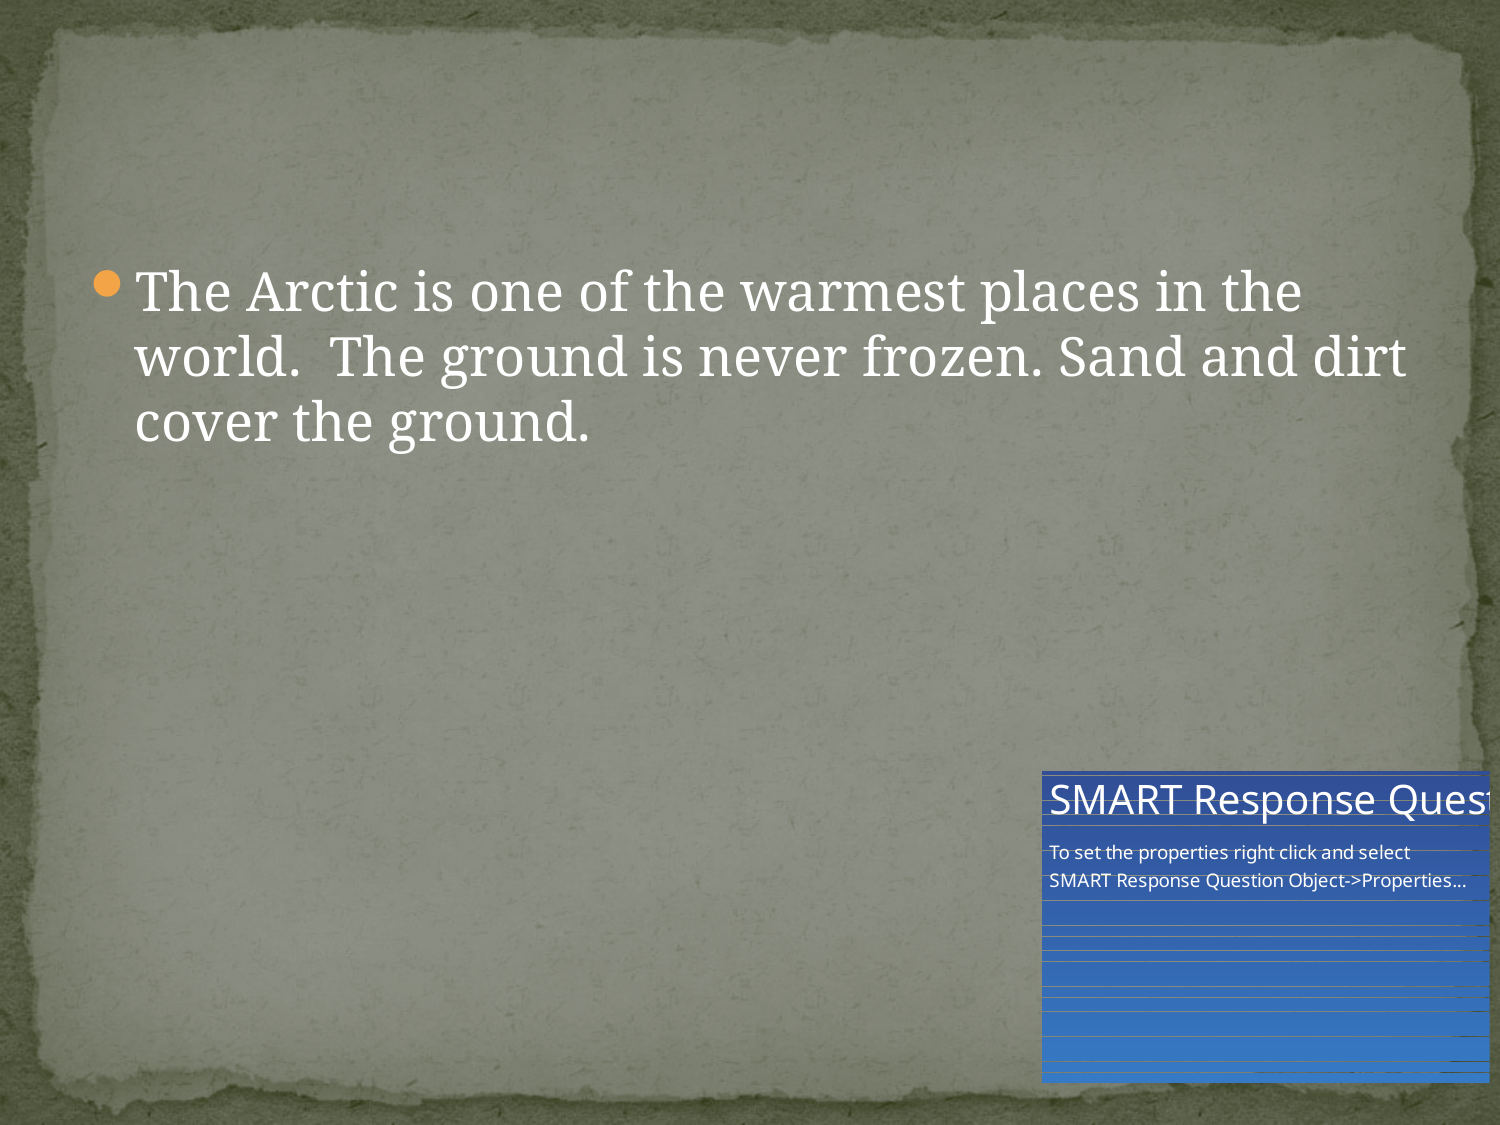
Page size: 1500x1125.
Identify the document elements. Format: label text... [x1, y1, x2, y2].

list The Arctic is one of the warmest places in the world. The ground is never frozen. Sand and dirt cover the ground. [75, 249, 1425, 1000]
